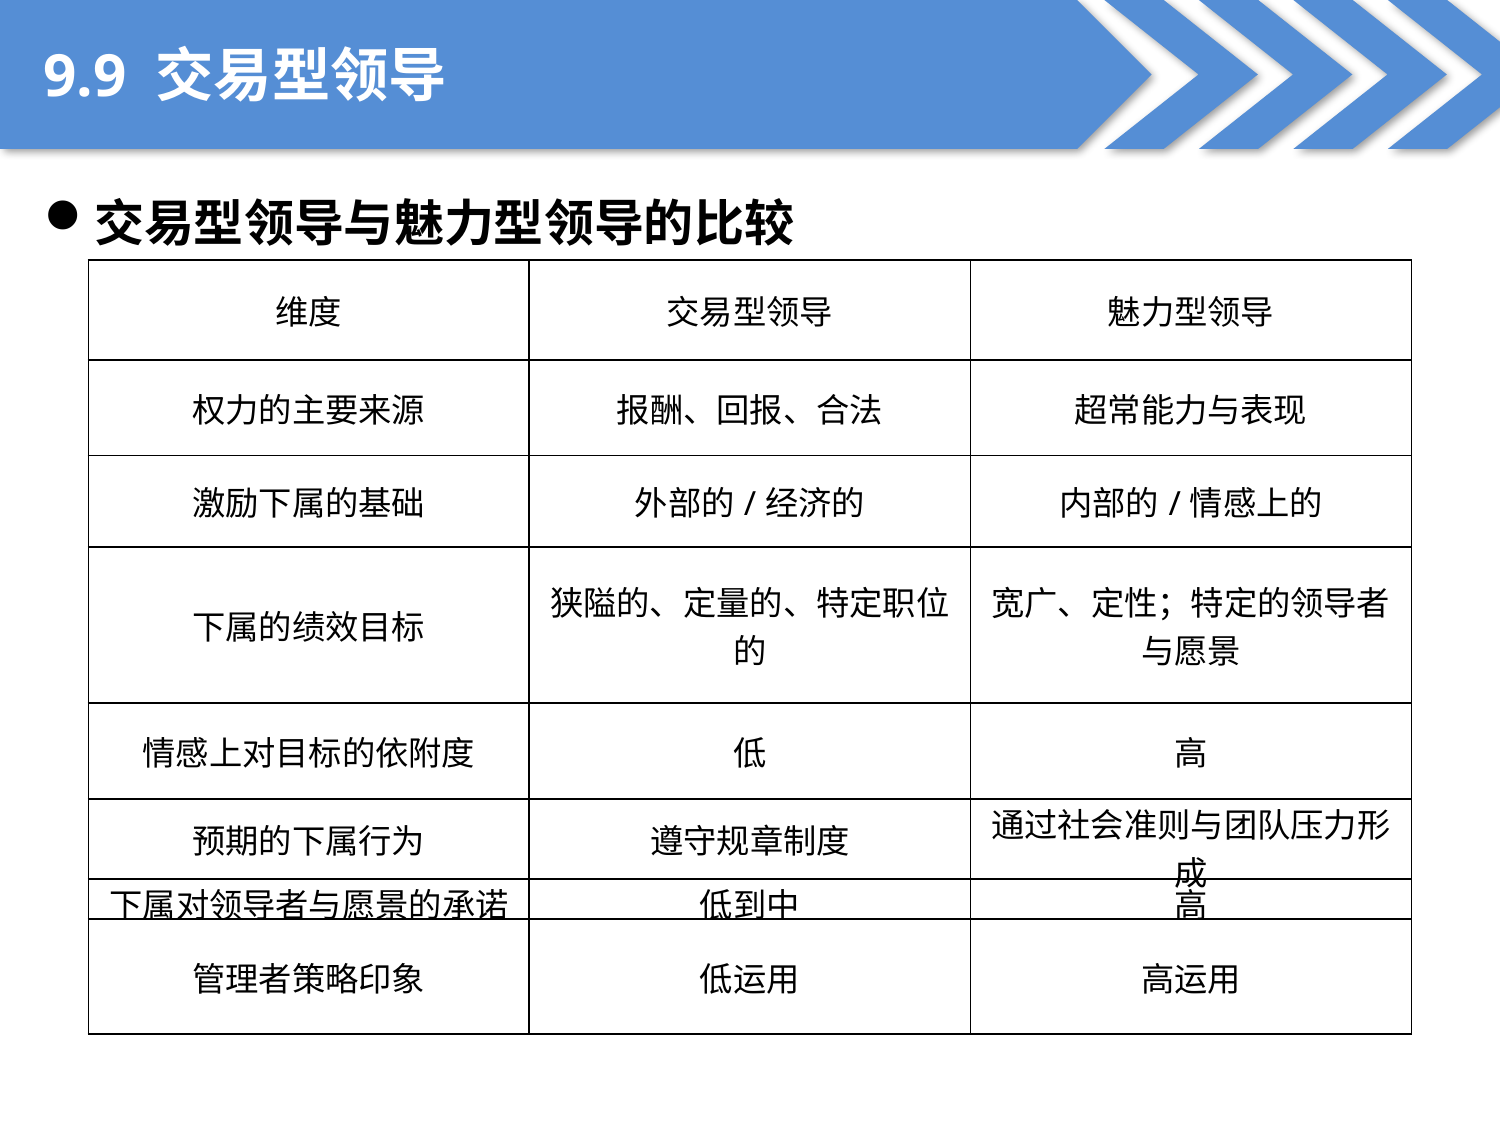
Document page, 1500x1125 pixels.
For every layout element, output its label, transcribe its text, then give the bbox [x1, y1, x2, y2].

table_cell 报酬、回报、合法 [530, 361, 970, 455]
table_cell 权力的主要来源 [89, 361, 528, 455]
table_cell 情感上对目标的依附度 [89, 704, 528, 798]
table_cell 预期的下属行为 [89, 800, 528, 878]
table_cell 高 [971, 704, 1411, 798]
table_cell 低 [530, 704, 970, 798]
table_header 魅力型领导 [971, 261, 1411, 359]
table_cell 超常能力与表现 [971, 361, 1411, 455]
table_header 交易型领导 [530, 261, 970, 359]
table_cell 狭隘的、定量的、特定职位的 [530, 548, 970, 702]
table_cell 遵守规章制度 [530, 800, 970, 878]
table_cell 下属的绩效目标 [89, 548, 528, 702]
table_cell 宽广、定性；特定的领导者与愿景 [971, 548, 1411, 702]
table_cell 激励下属的基础 [89, 456, 528, 546]
table_cell 高 [971, 880, 1411, 918]
table_header 维度 [89, 261, 528, 359]
table_cell 低到中 [530, 880, 970, 918]
table_cell 外部的/经济的 [530, 456, 970, 546]
table_cell 高运用 [971, 920, 1411, 1033]
table_cell 管理者策略印象 [89, 920, 528, 1033]
table_cell 下属对领导者与愿景的承诺 [89, 880, 528, 918]
table_cell 通过社会准则与团队压力形成 [971, 800, 1411, 878]
table_cell 内部的/情感上的 [971, 456, 1411, 546]
text_box 交易型领导与魅力型领导的比较 [29, 184, 1152, 260]
text_box 9.9 交易型领导 [28, 30, 462, 116]
table_cell 低运用 [530, 920, 970, 1033]
